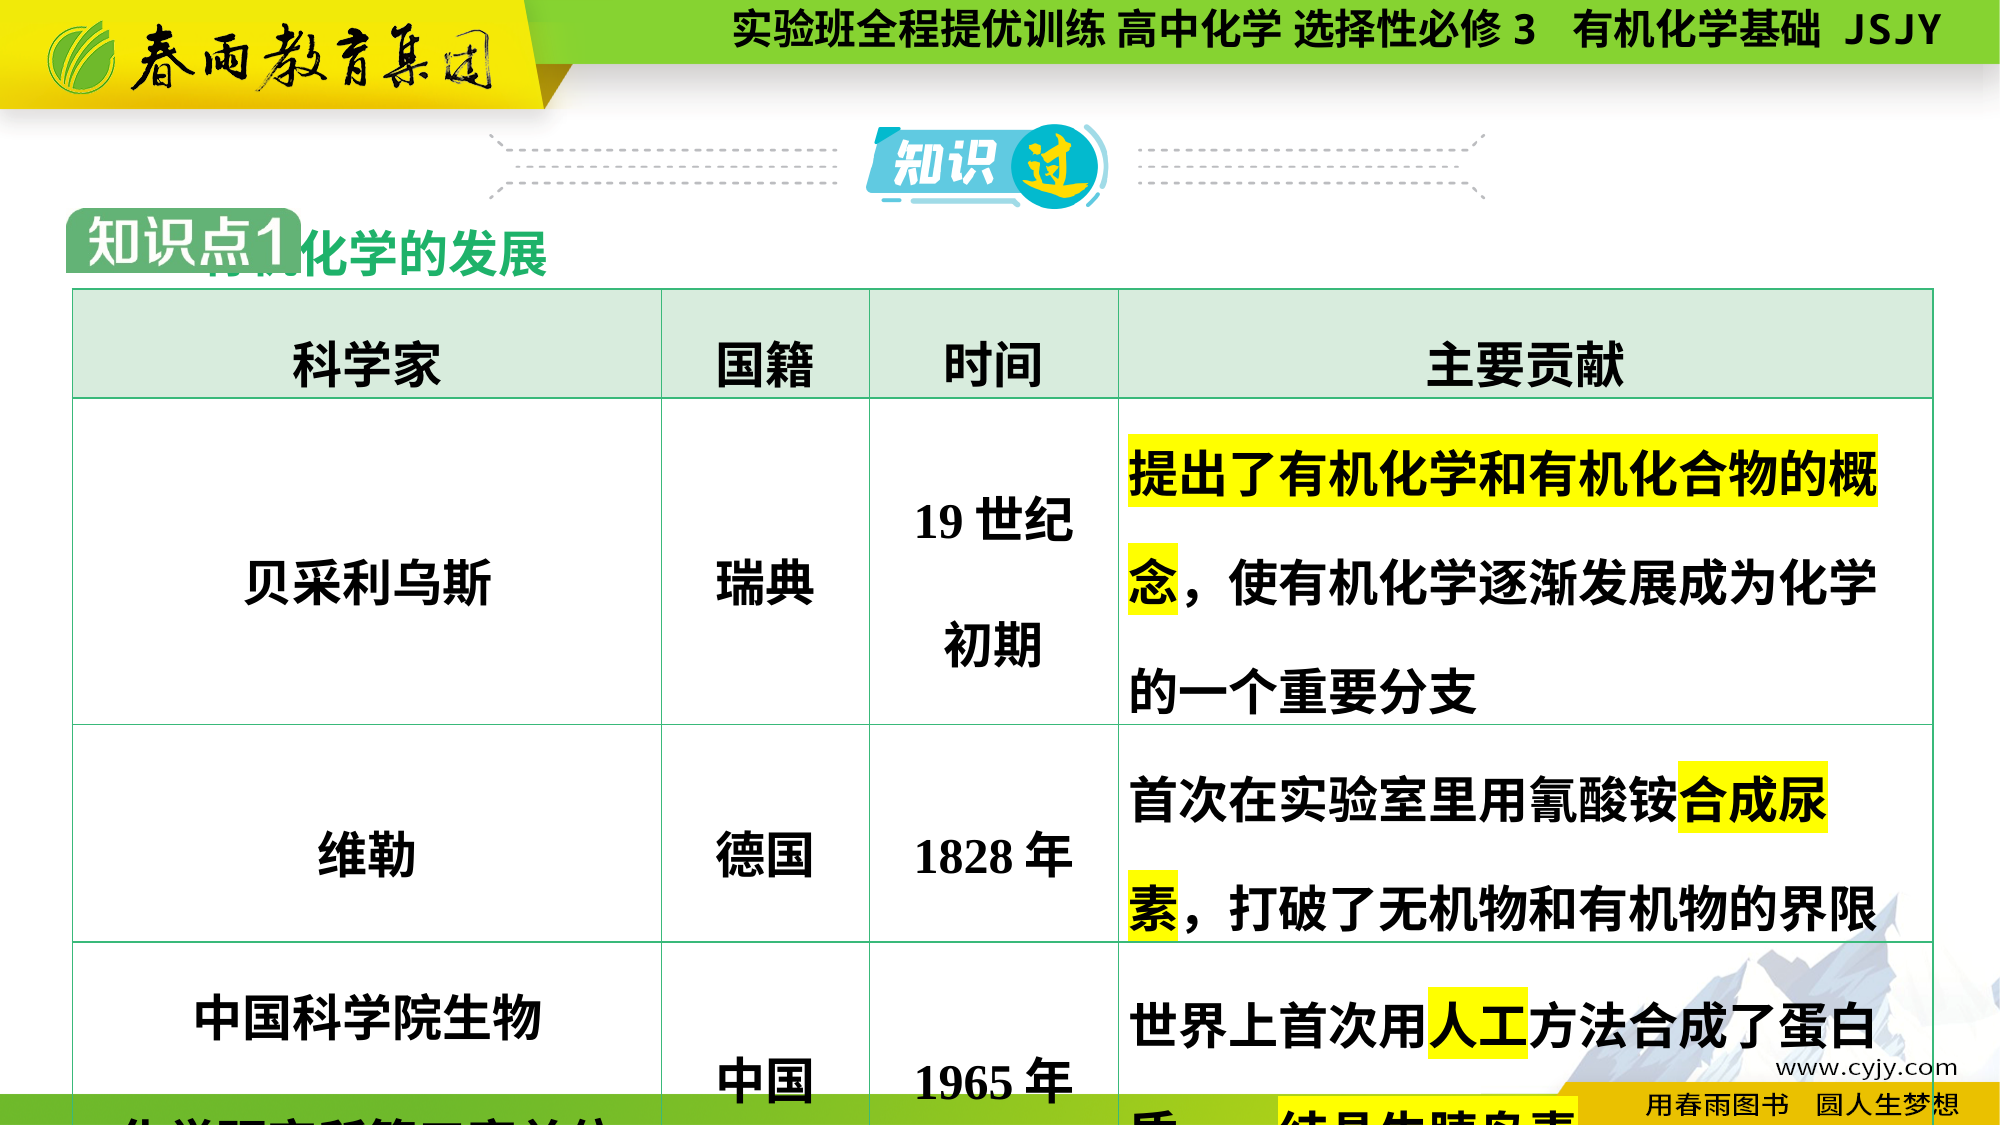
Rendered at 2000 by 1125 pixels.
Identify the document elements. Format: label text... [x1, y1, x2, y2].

table_cell 瑞典 [662, 399, 869, 724]
picture [0, 0, 2000, 1125]
table_cell 维勒 [73, 725, 661, 941]
list 有机化学的发展 [59, 184, 1944, 277]
table_cell 贝采利乌斯 [73, 399, 661, 724]
table_cell 1965年 [870, 943, 1118, 1125]
table_cell 世界上首次用人工方法合成了蛋白质——结晶牛胰岛素 [1119, 943, 1932, 1125]
table_cell 德国 [662, 725, 869, 941]
table_cell 中国科学院生物 化学研究所等三家单位 [73, 943, 661, 1125]
table_header 国籍 [662, 290, 869, 397]
table_header 主要贡献 [1119, 290, 1932, 397]
table_cell 提出了有机化学和有机化合物的概念，使有机化学逐渐发展成为化学的一个重要分支 [1119, 399, 1932, 724]
table_cell 1828年 [870, 725, 1118, 941]
table_header 时间 [870, 290, 1118, 397]
table_cell 19世纪 初期 [870, 399, 1118, 724]
table_header 科学家 [73, 290, 661, 397]
table_cell 中国 [662, 943, 869, 1125]
table_cell 首次在实验室里用氰酸铵合成尿素，打破了无机物和有机物的界限 [1119, 725, 1932, 941]
